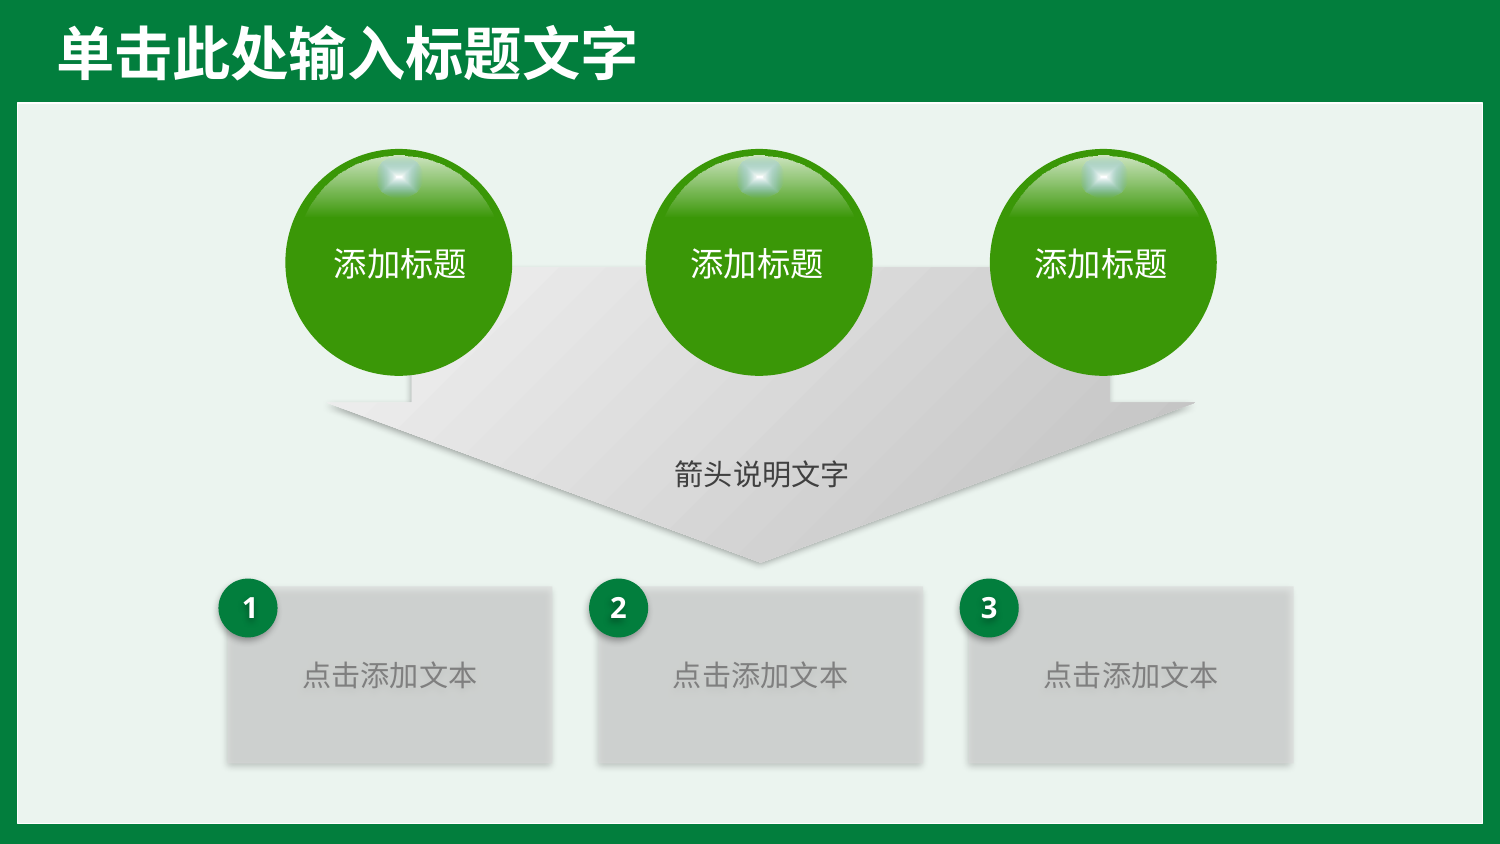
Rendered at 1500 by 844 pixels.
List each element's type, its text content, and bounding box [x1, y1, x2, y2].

text_box 点击添加文本 [968, 586, 1294, 764]
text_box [218, 578, 278, 638]
text_box [325, 266, 1196, 496]
text_box [585, 499, 936, 564]
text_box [285, 148, 513, 377]
text_box 箭头说明文字 [576, 448, 950, 499]
text_box 点击添加文本 [227, 586, 553, 764]
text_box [645, 148, 873, 377]
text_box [588, 578, 649, 638]
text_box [989, 148, 1217, 377]
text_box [959, 578, 1019, 638]
text_box 点击添加文本 [598, 586, 924, 764]
